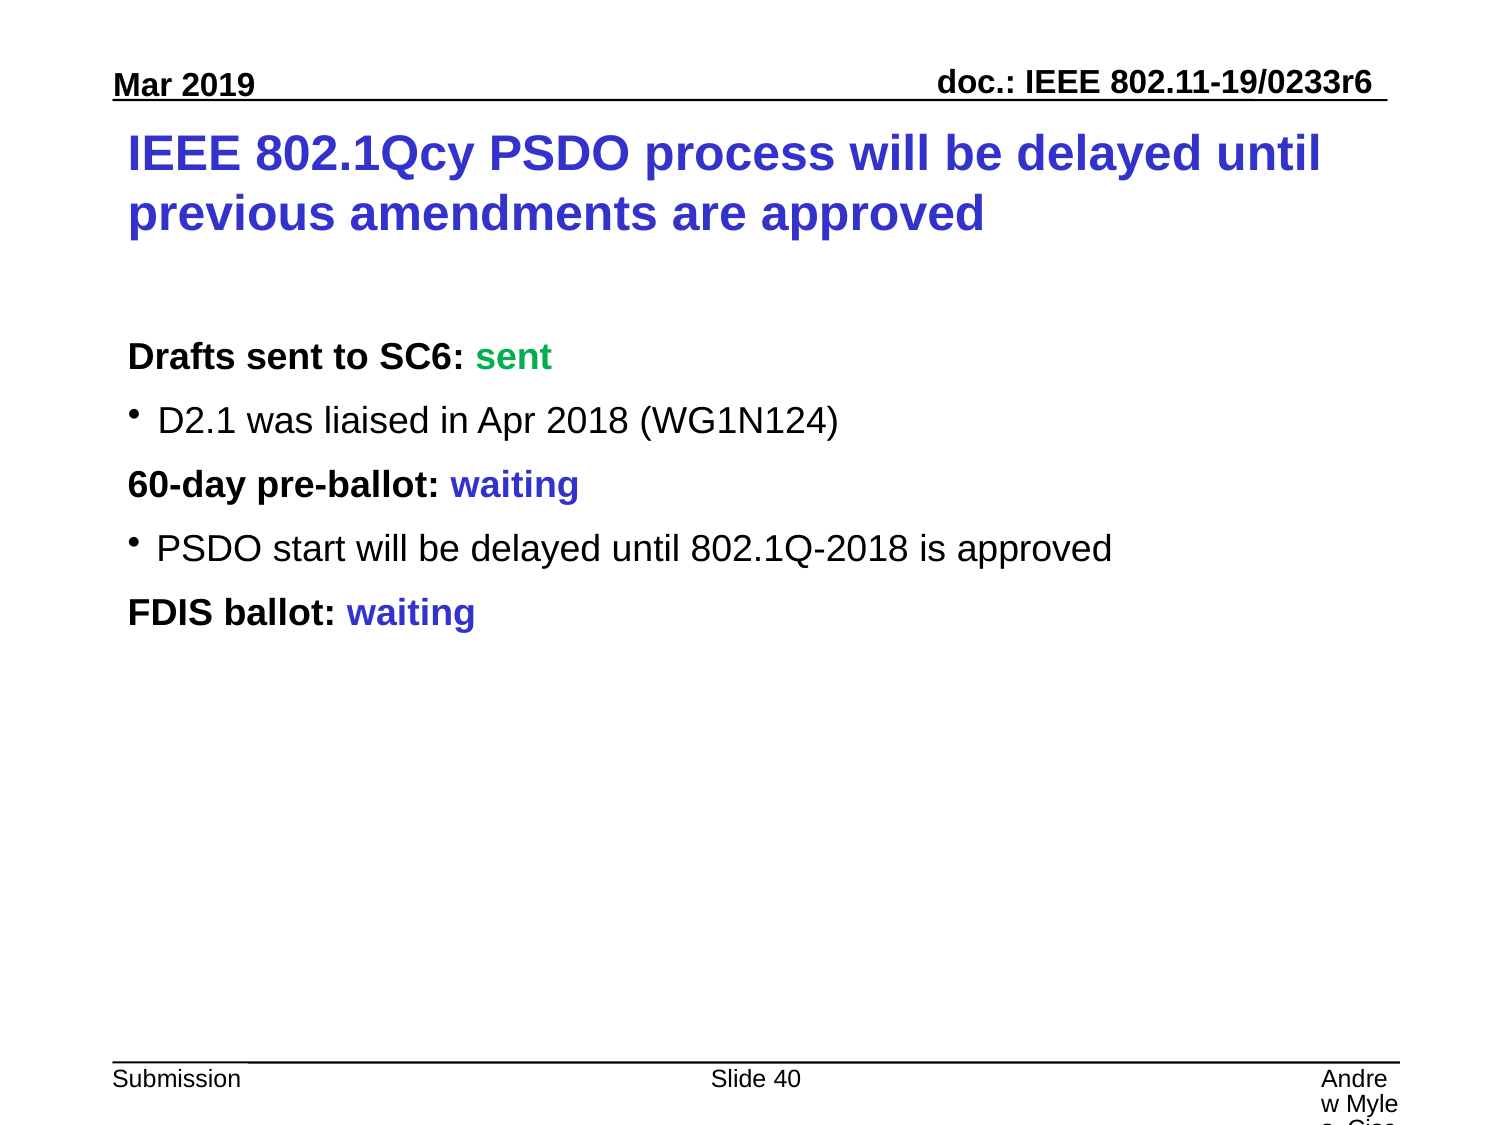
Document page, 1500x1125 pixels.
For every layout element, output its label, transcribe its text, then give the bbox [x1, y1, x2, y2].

list Drafts sent to SC6: sent D2.1 was liaised in Apr 2018 (WG1N124) 60-day pre-ballot: waiting PSDO start will be delayed until 802.1Q-2018 is approved FDIS ballot: waiting [112, 324, 1388, 1000]
title IEEE 802.1Qcy PSDO process will be delayed until previous amendments are approved [112, 112, 1388, 288]
slide_number Slide 40 [709, 1061, 803, 1093]
footer Andrew Myles, Cisco [1320, 1061, 1402, 1093]
